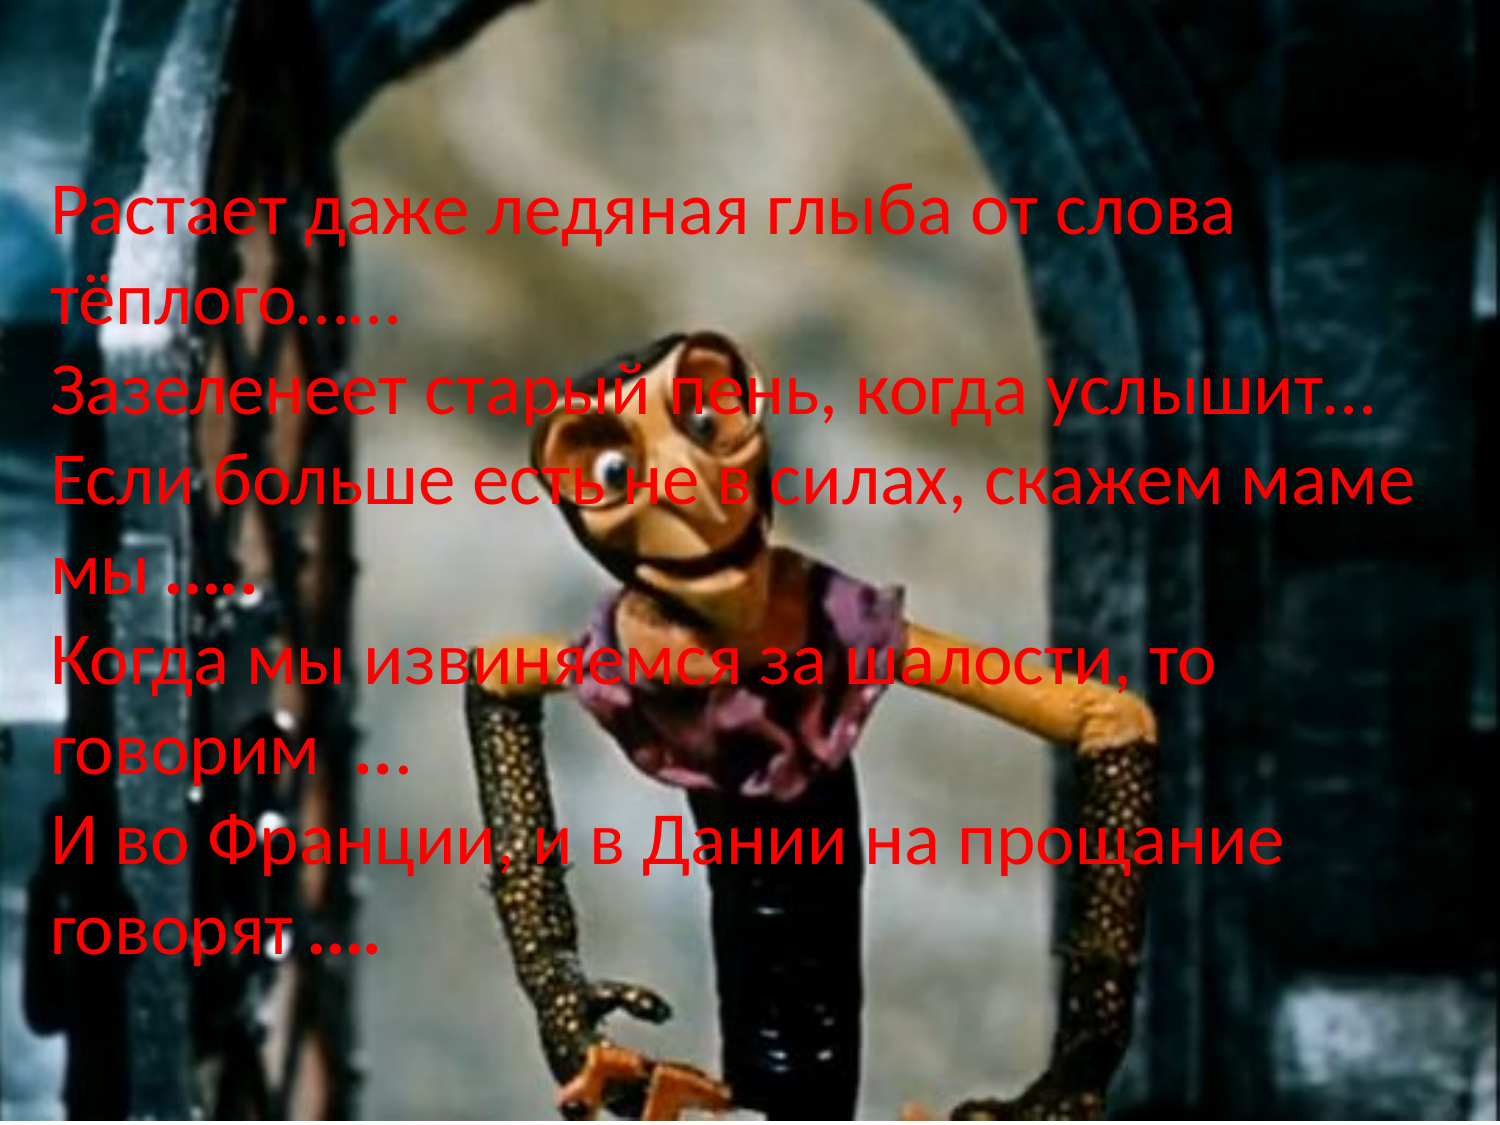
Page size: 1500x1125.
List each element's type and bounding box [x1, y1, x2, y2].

list [0, 0, 1500, 1122]
